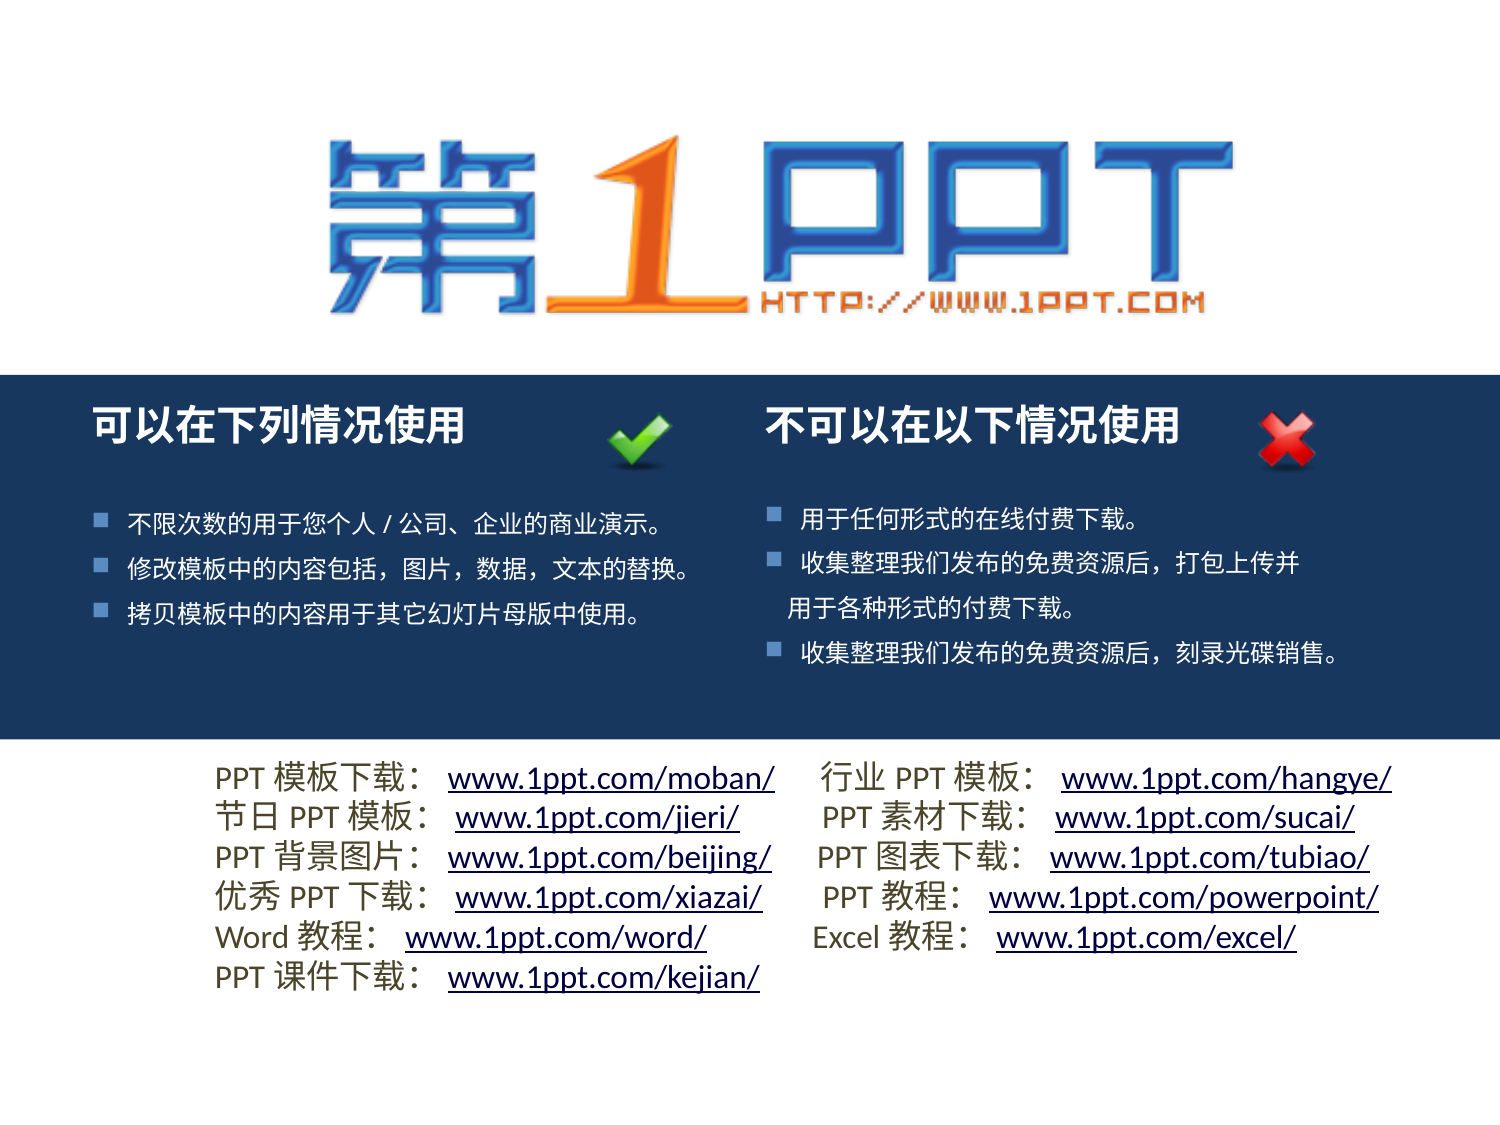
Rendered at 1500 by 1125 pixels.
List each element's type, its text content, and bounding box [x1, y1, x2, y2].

text_box PPT模板下载：www.1ppt.com/moban/ 行业PPT模板：www.1ppt.com/hangye/ 节日PPT模板：www.1ppt.com/jieri/ PPT素材下载：www.1ppt.com/sucai/ PPT背景图片：www.1ppt.com/beijing/ PPT图表下载：www.1ppt.com/tubiao/ 优秀PPT下载：www.1ppt.com/xiazai/ PPT教程：www.1ppt.com/powerpoint/ Word教程：www.1ppt.com/word/ Excel教程：www.1ppt.com/excel/ PPT课件下载：www.1ppt.com/kejian/ [198, 740, 1500, 1096]
picture [607, 407, 673, 473]
text_box 可以在下列情况使用 不限次数的用于您个人/公司、企业的商业演示。 修改模板中的内容包括，图片，数据，文本的替换。 拷贝模板中的内容用于其它幻灯片母版中使用。 [76, 391, 750, 716]
text_box 不可以在以下情况使用 用于任何形式的在线付费下载。 收集整理我们发布的免费资源后，打包上传并 用于各种形式的付费下载。 收集整理我们发布的免费资源后，刻录光碟销售。 [750, 391, 1424, 716]
text_box [0, 374, 1500, 740]
picture [307, 117, 1259, 339]
picture [1253, 407, 1319, 473]
